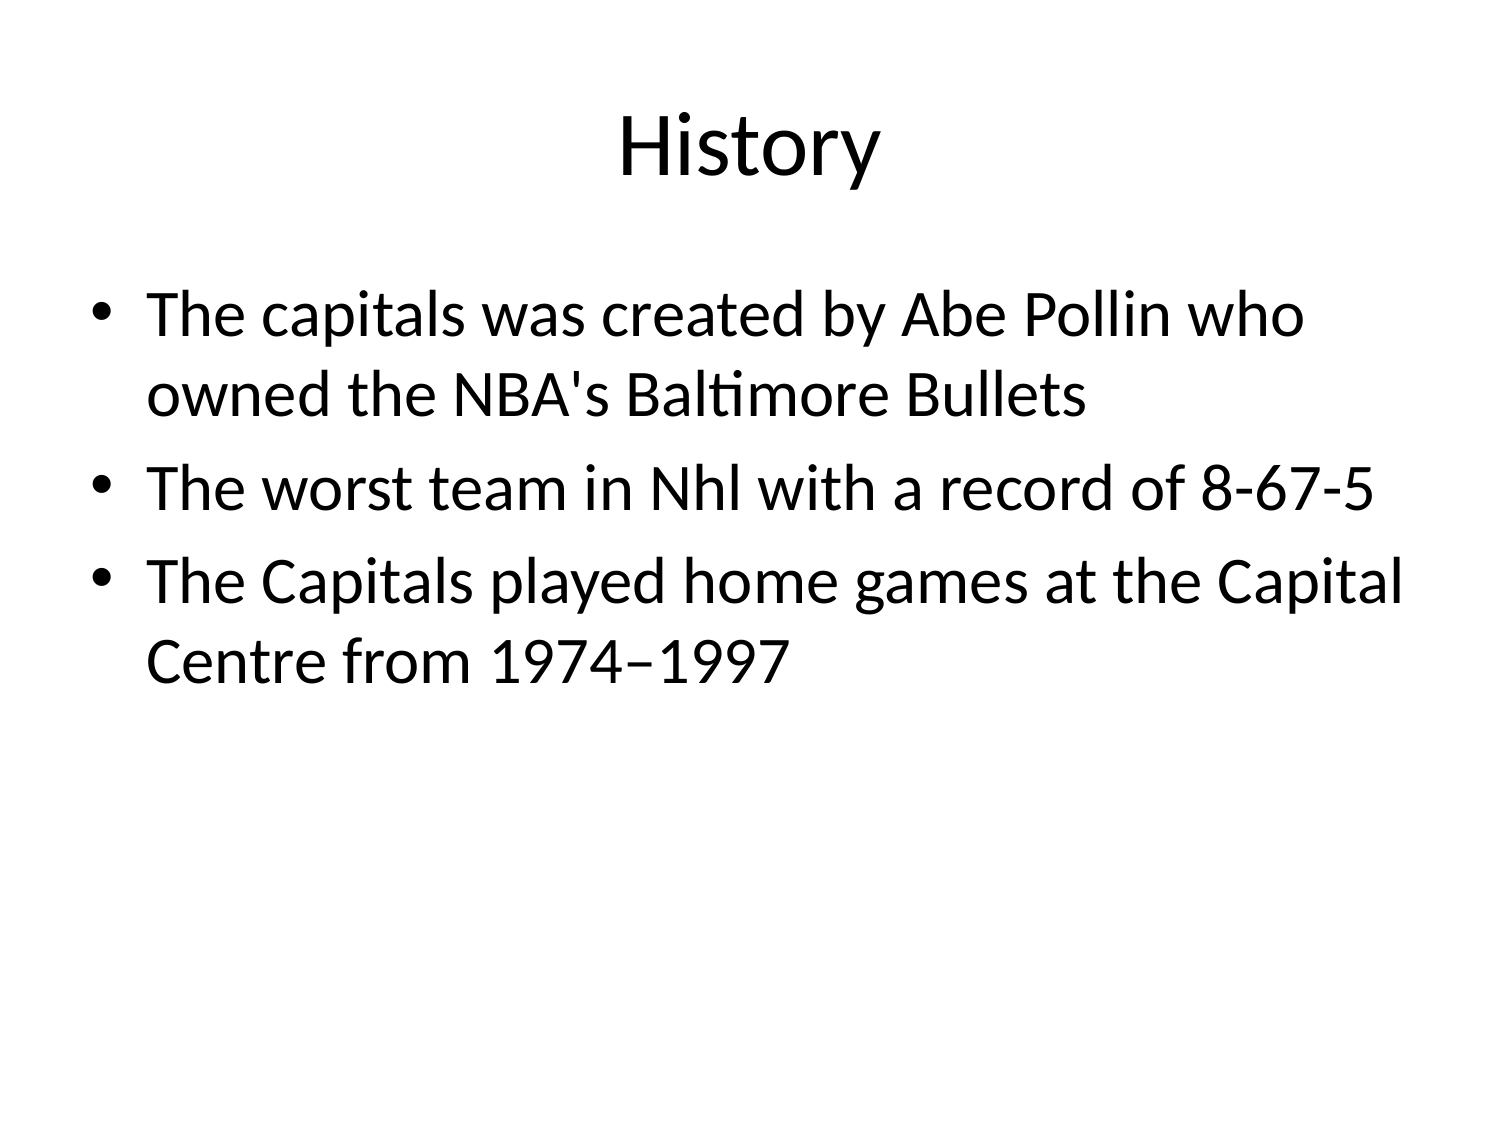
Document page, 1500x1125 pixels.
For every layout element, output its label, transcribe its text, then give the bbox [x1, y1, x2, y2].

list The capitals was created by Abe Pollin who owned the NBA's Baltimore Bullets The worst team in Nhl with a record of 8-67-5 The Capitals played home games at the Capital Centre from 1974–1997 [75, 262, 1425, 1005]
title History [75, 45, 1425, 233]
